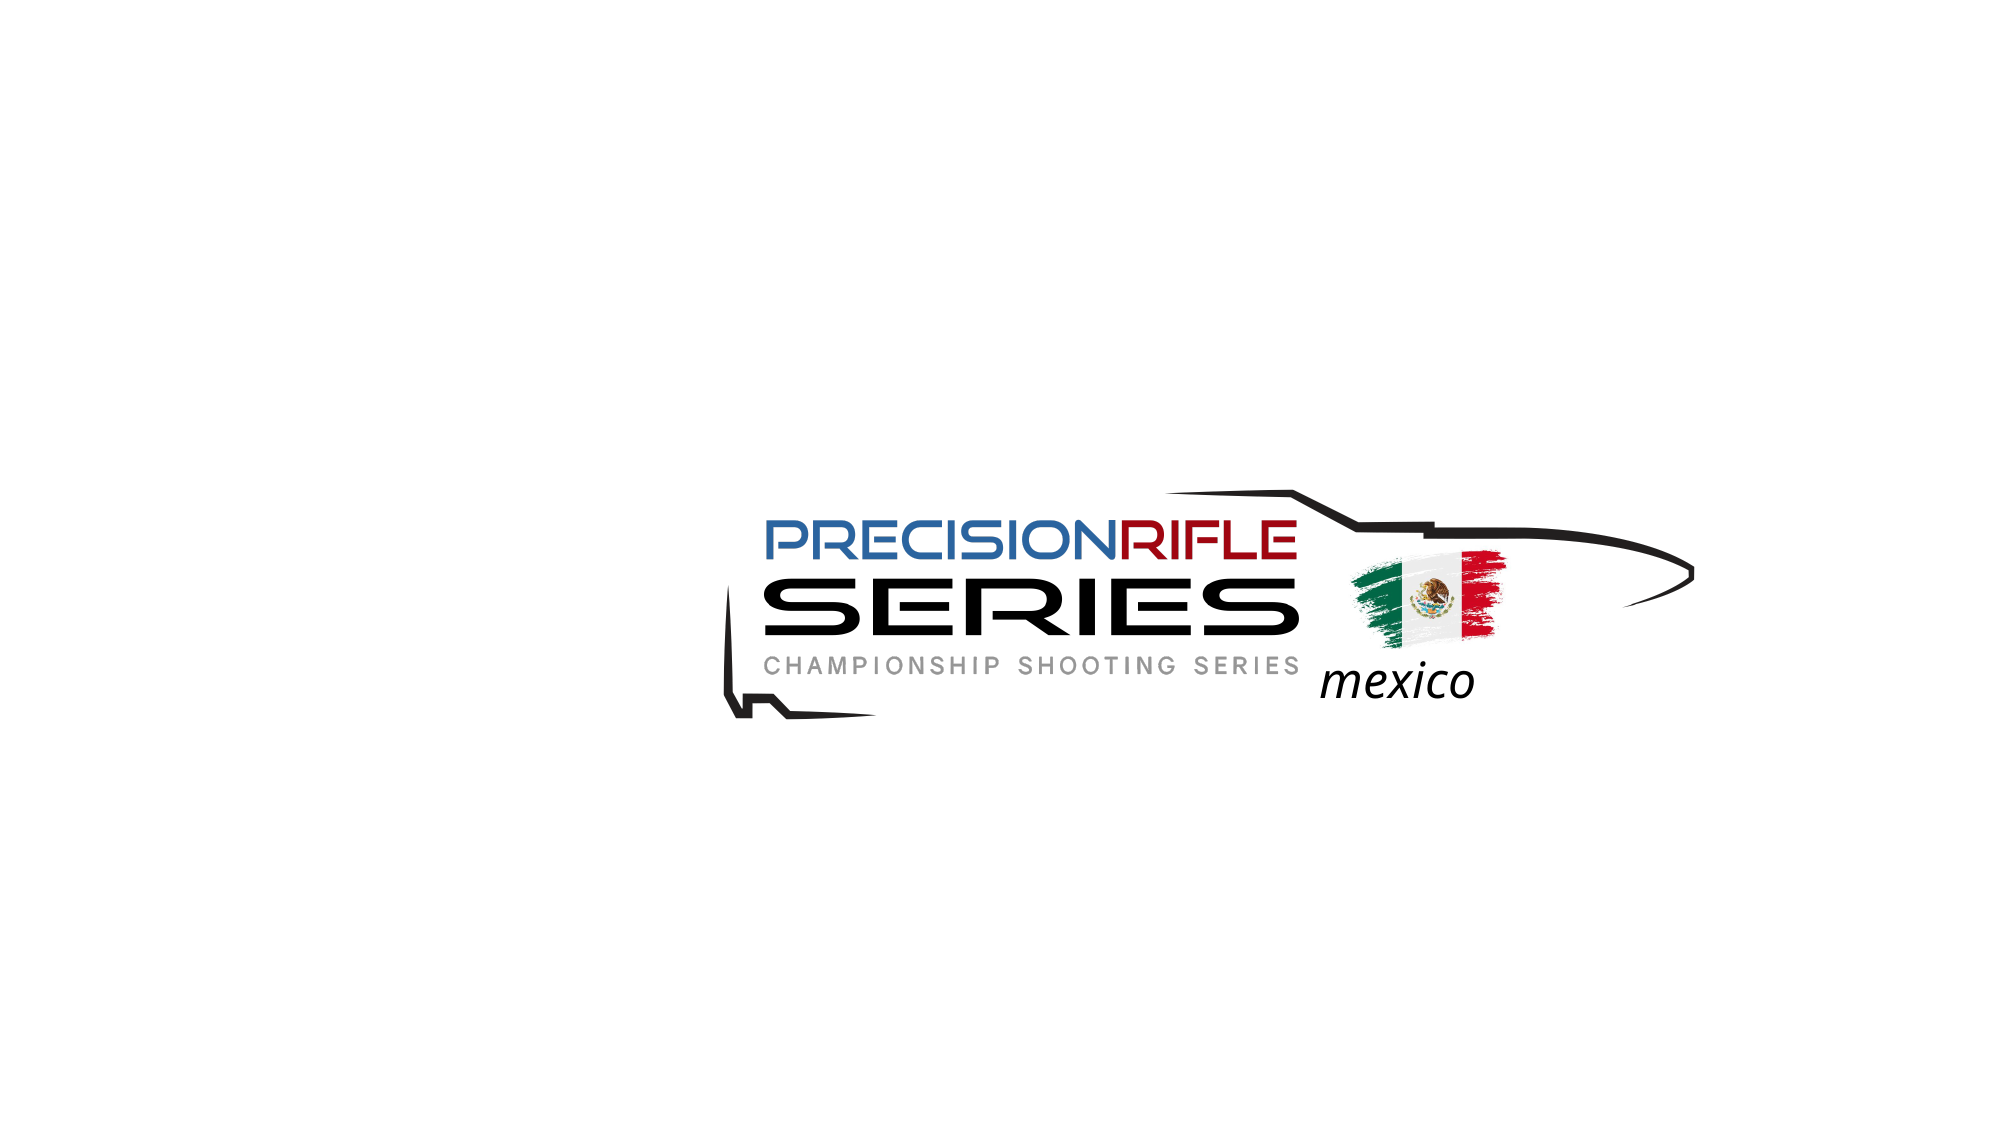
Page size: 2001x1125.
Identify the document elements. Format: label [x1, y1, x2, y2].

text_box [708, 104, 1709, 1105]
